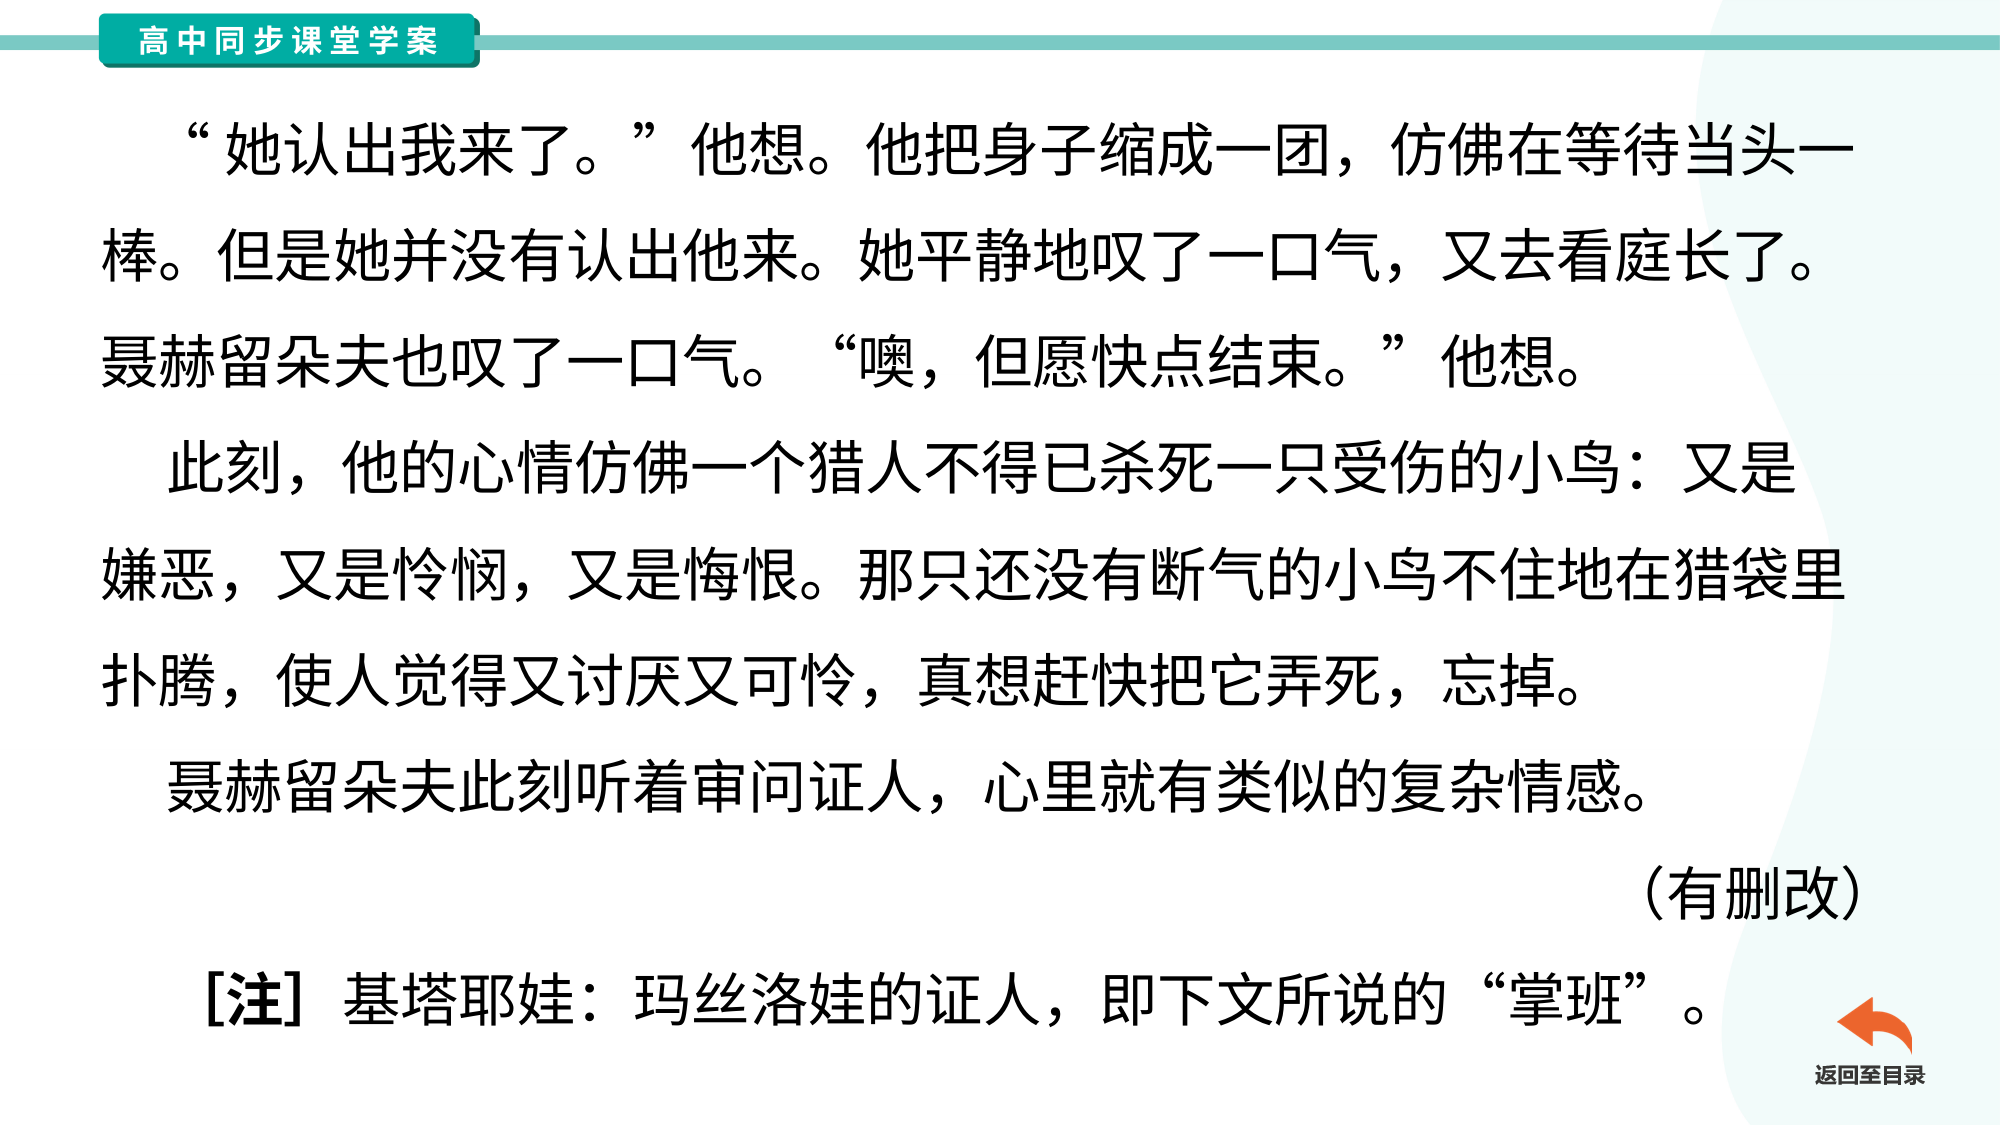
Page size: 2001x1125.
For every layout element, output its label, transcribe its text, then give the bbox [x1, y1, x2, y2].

text_box “她认出我来了。”他想。他把身子缩成一团，仿佛在等待当头一 棒。但是她并没有认出他来。她平静地叹了一口气，又去看庭长了。 聂赫留朵夫也叹了一口气。“噢，但愿快点结束。”他想。 此刻，他的心情仿佛一个猎人不得已杀死一只受伤的小鸟：又是 嫌恶，又是怜悯，又是悔恨。那只还没有断气的小鸟不住地在猎袋里 扑腾，使人觉得又讨厌又可怜，真想赶快把它弄死，忘掉。 聂赫留朵夫此刻听着审问证人，心里就有类似的复杂情感。 （有删改） ［注］基塔耶娃：玛丝洛娃的证人，即下文所说的“掌班”。 [100, 76, 1899, 1033]
picture [0, 0, 2000, 1125]
